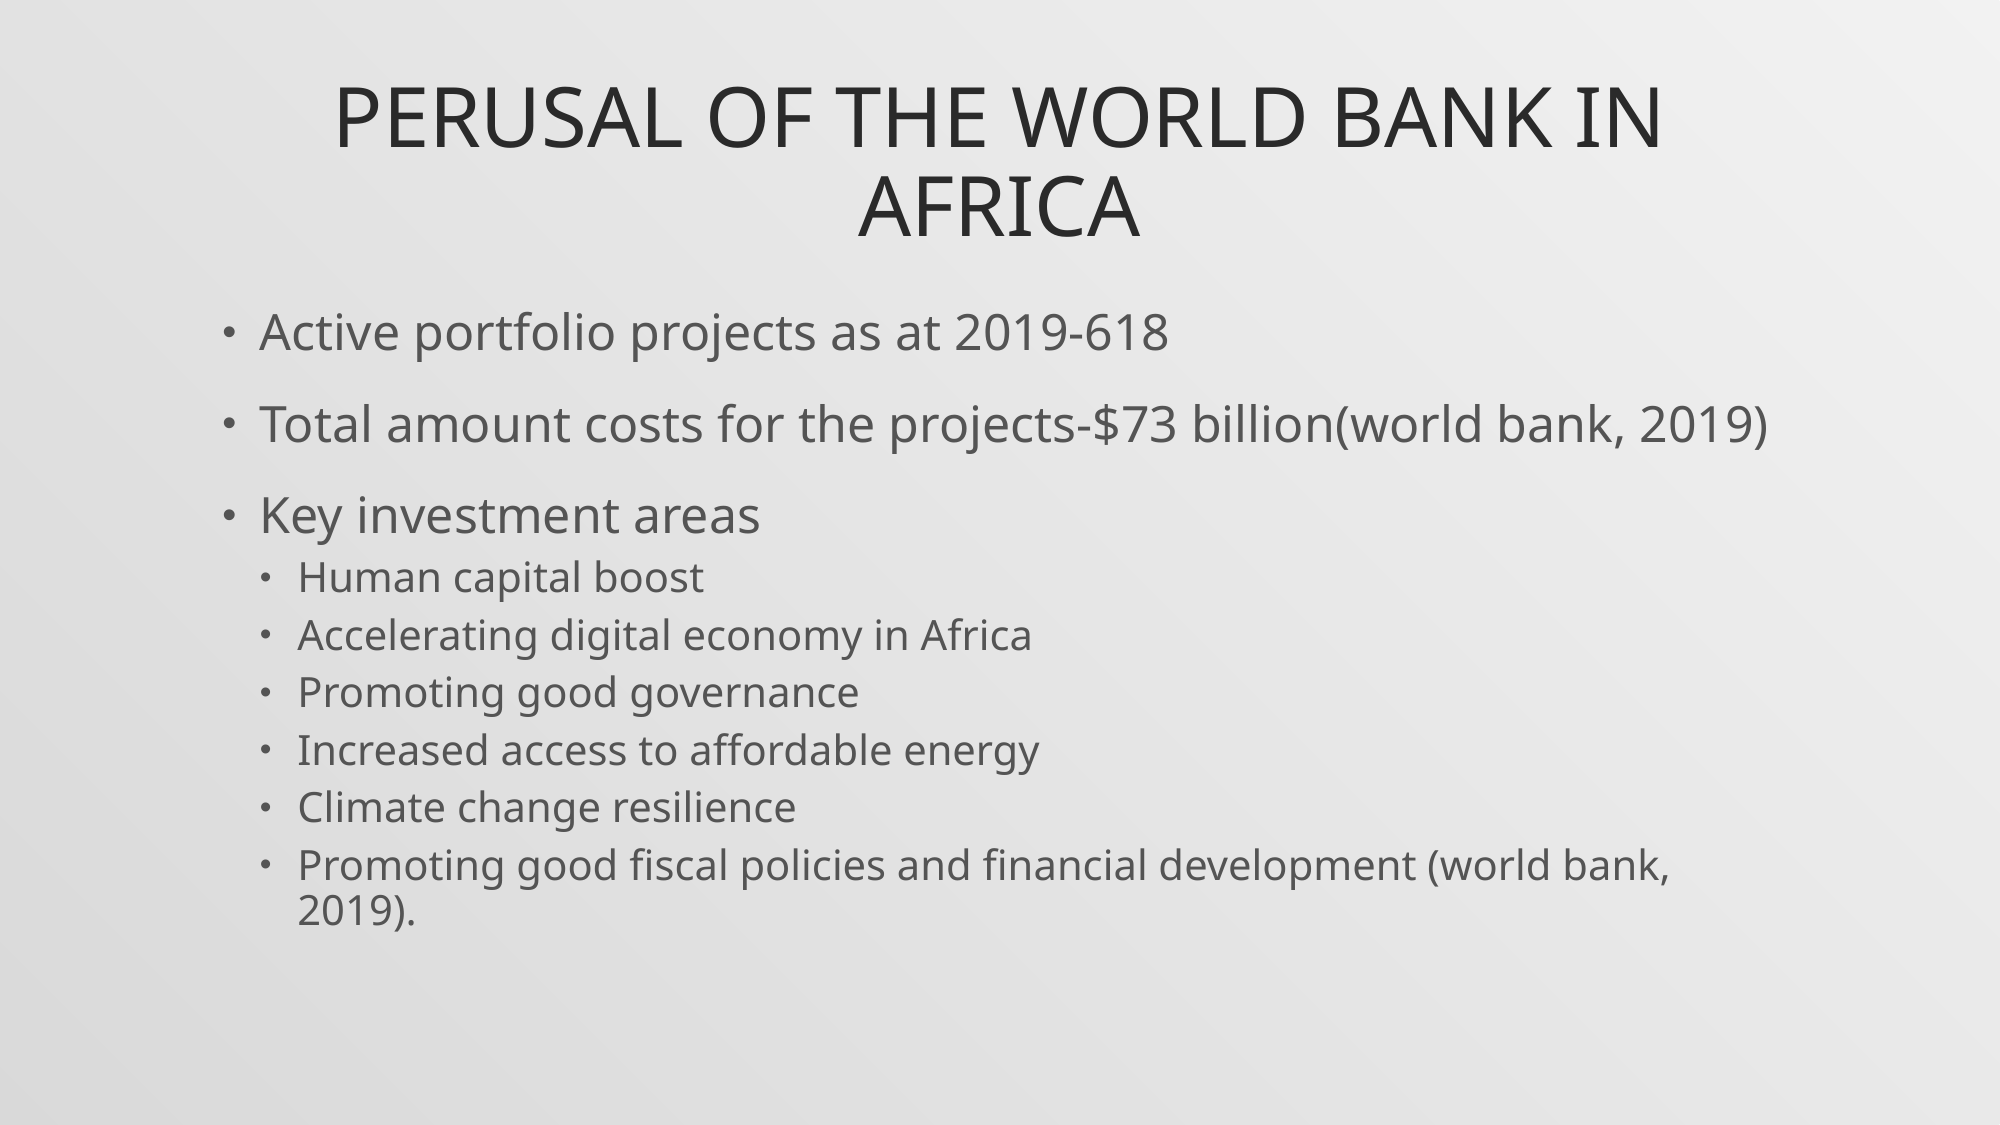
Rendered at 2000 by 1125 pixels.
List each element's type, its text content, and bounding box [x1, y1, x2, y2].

list Active portfolio projects as at 2019-618 Total amount costs for the projects-$73 billion(world bank, 2019) Key investment areas Human capital boost Accelerating digital economy in Africa Promoting good governance Increased access to affordable energy Climate change resilience Promoting good fiscal policies and financial development (world bank, 2019). [199, 299, 1800, 1013]
title Perusal of the world bank in Africa [199, 45, 1800, 263]
